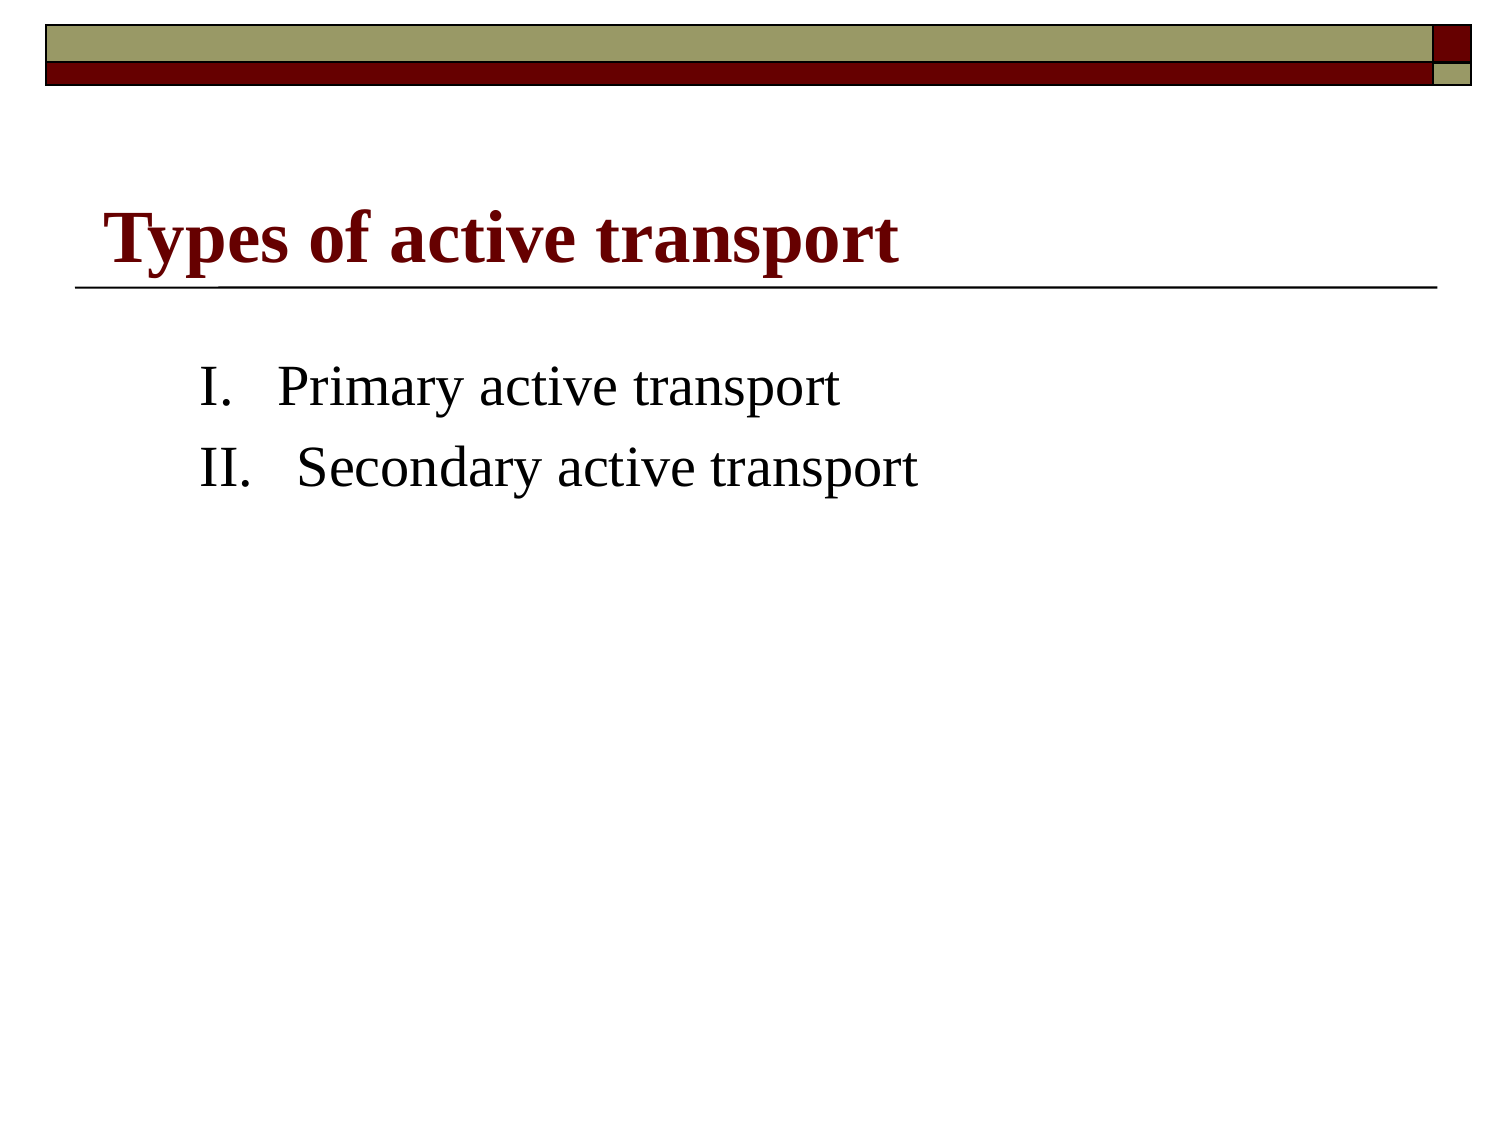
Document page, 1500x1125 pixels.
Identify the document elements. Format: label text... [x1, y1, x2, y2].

title Types of active transport [88, 49, 1400, 286]
list I. Primary active transport II. Secondary active transport [111, 302, 1397, 1037]
